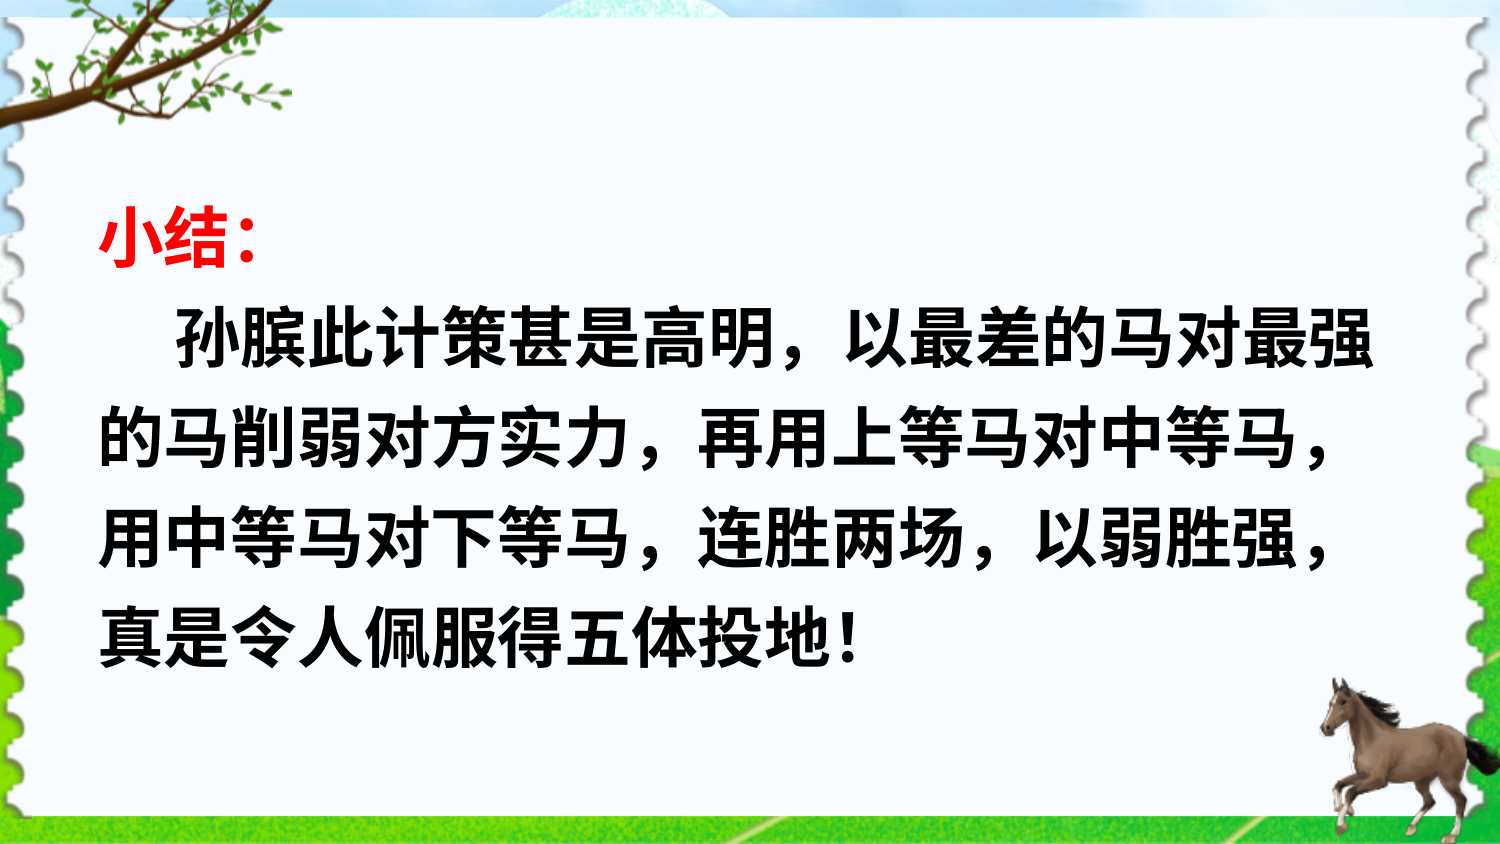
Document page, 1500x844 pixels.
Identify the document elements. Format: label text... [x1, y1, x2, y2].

picture [0, 0, 1500, 844]
text_box 小结： 孙膑此计策甚是高明，以最差的马对最强的马削弱对方实力，再用上等马对中等马，用中等马对下等马，连胜两场，以弱胜强，真是令人佩服得五体投地！ [82, 168, 1418, 684]
